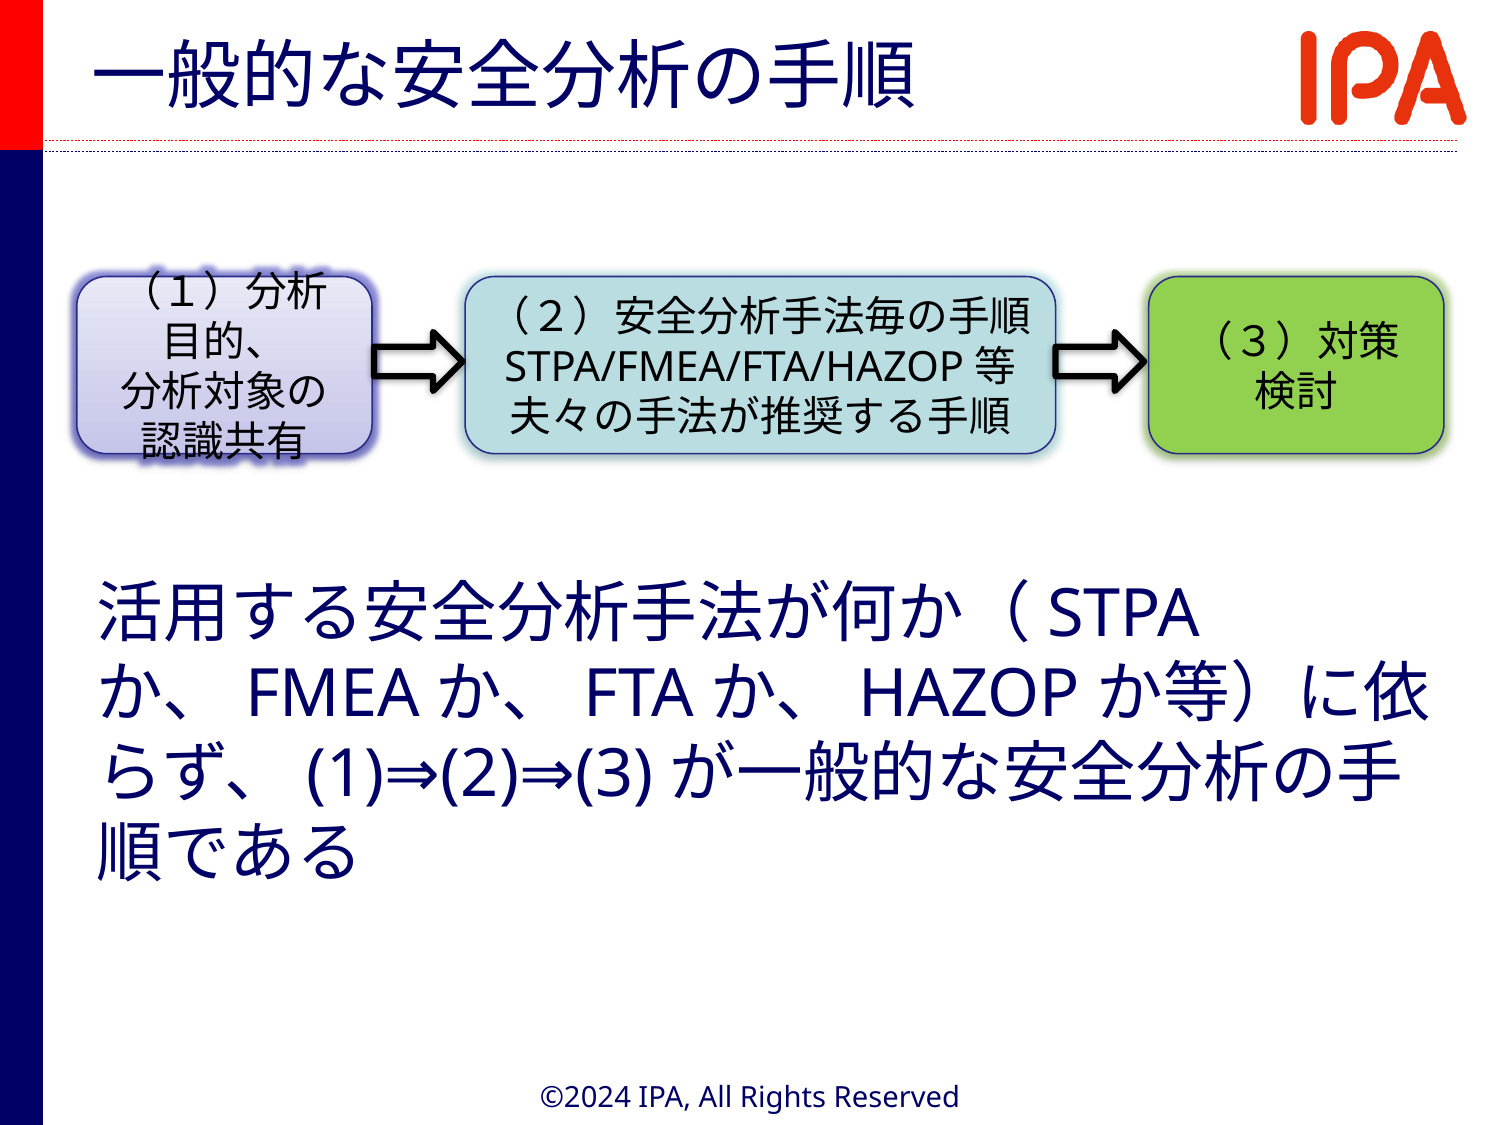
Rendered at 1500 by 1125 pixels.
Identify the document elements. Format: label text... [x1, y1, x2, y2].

picture [1257, 14, 1472, 134]
title 一般的な安全分析の手順 [76, 7, 1223, 139]
text_box [370, 329, 466, 394]
footer ©2024 IPA, All Rights Reserved [512, 1070, 988, 1118]
list 活用する安全分析手法が何か（STPAか、FMEAか、FTAか、HAZOPか等）に依らず、(1)⇒(2)⇒(3)が一般的な安全分析の手順である [81, 562, 1482, 1052]
text_box （２）安全分析手法毎の手順 STPA/FMEA/FTA/HAZOP等 夫々の手法が推奨する手順 [464, 275, 1057, 455]
text_box [1052, 329, 1148, 394]
text_box （３）対策検討 [1147, 275, 1445, 455]
text_box （１）分析目的、 分析対象の 認識共有 [76, 275, 373, 455]
